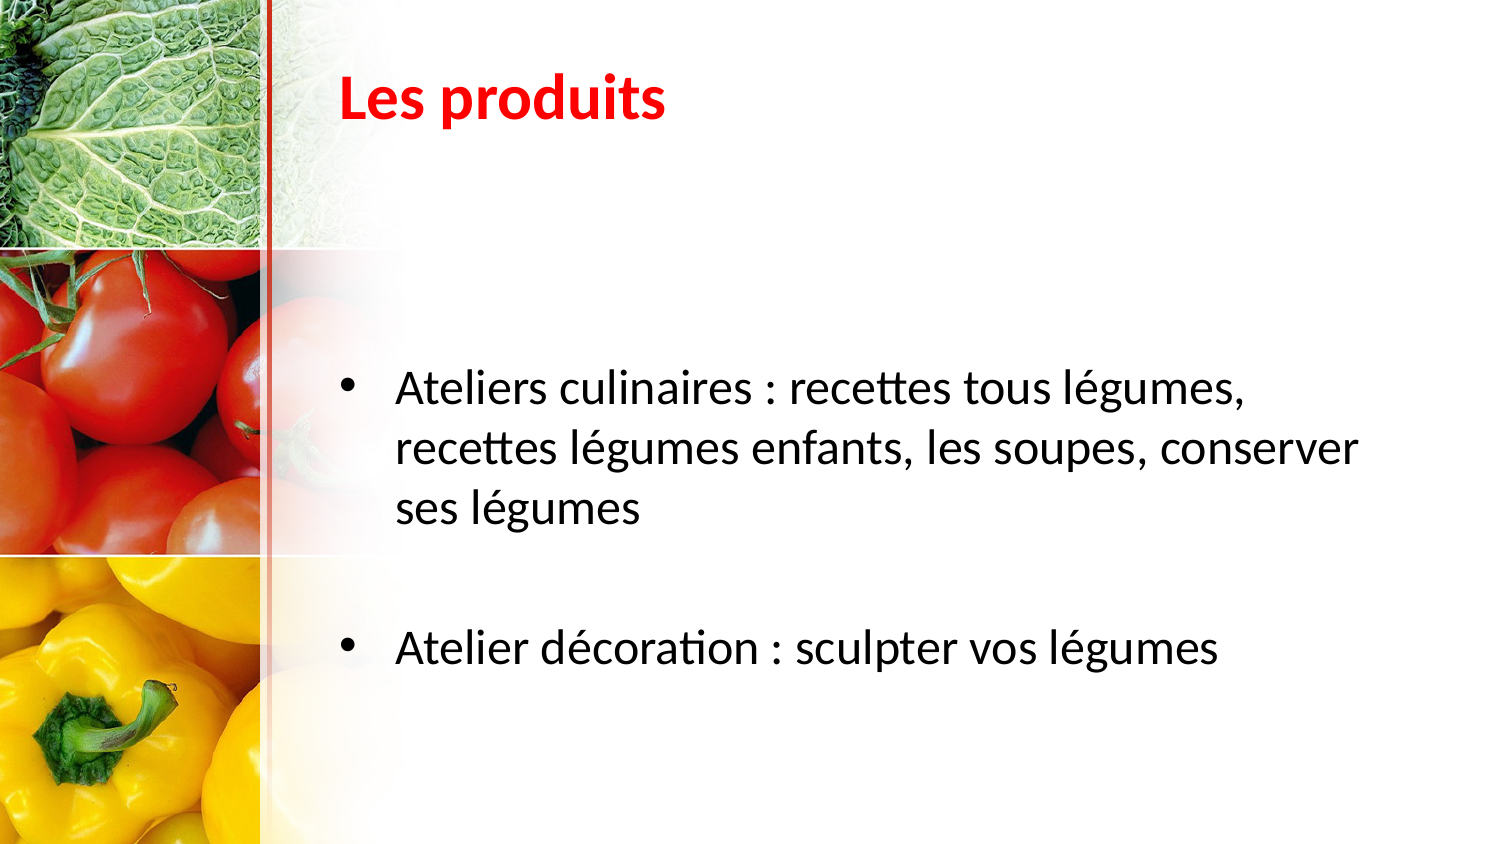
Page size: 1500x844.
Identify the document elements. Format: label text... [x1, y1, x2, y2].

text_box Ateliers culinaires : recettes tous légumes, recettes légumes enfants, les soupes, conserver ses légumes Atelier décoration : sculpter vos légumes [324, 346, 1427, 798]
title Les produits [324, 46, 1427, 141]
picture [0, 0, 1500, 844]
